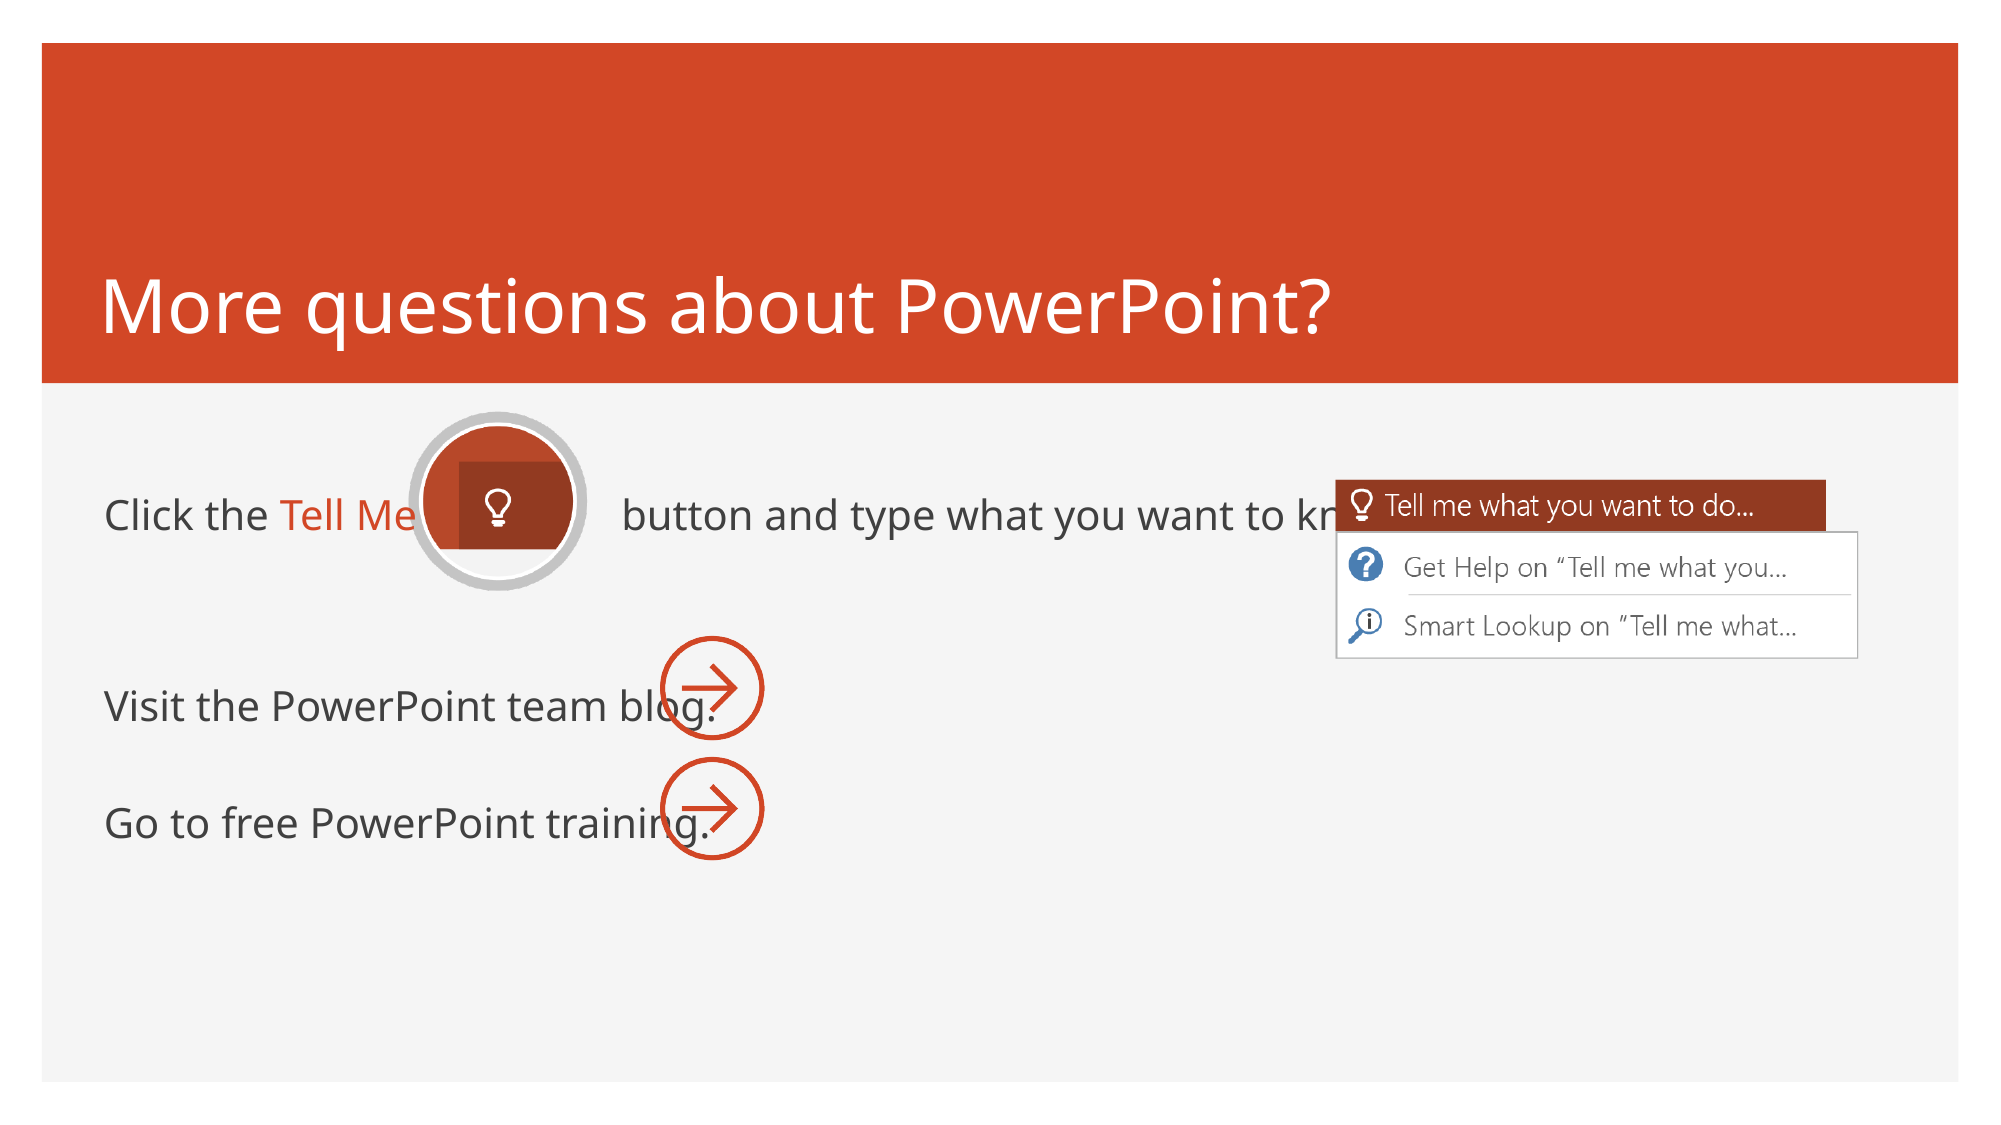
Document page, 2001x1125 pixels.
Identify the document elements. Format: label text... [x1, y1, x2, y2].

picture [1335, 479, 1859, 659]
picture [657, 754, 767, 863]
list More questions about PowerPoint? [84, 252, 1579, 358]
list Click the Tell Me button and type what you want to know. Visit the PowerPoint team blog. Go to free PowerPoint training. [88, 455, 1696, 998]
picture [393, 403, 602, 599]
picture [657, 633, 767, 743]
